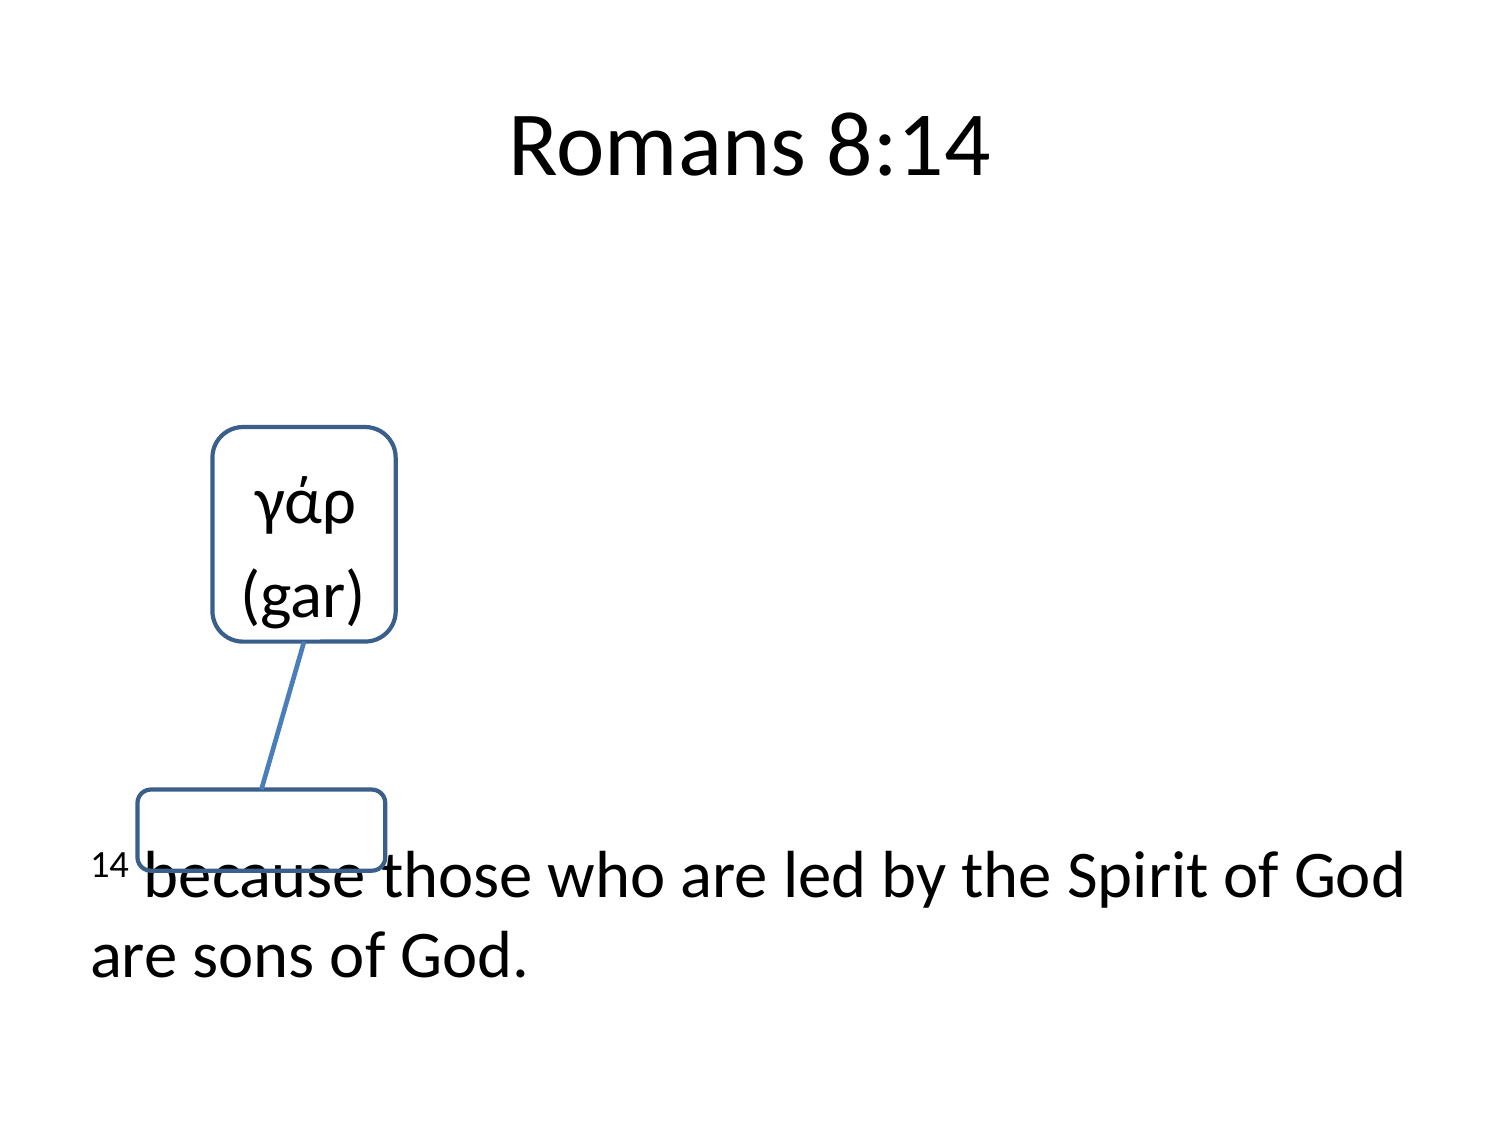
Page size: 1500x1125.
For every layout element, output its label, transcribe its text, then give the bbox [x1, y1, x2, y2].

text_box [210, 424, 398, 644]
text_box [261, 641, 305, 790]
list γάρ (gar) 14 because those who are led by the Spirit of God are sons of God. [75, 262, 1425, 1005]
title Romans 8:14 [75, 45, 1425, 233]
text_box [135, 787, 388, 873]
